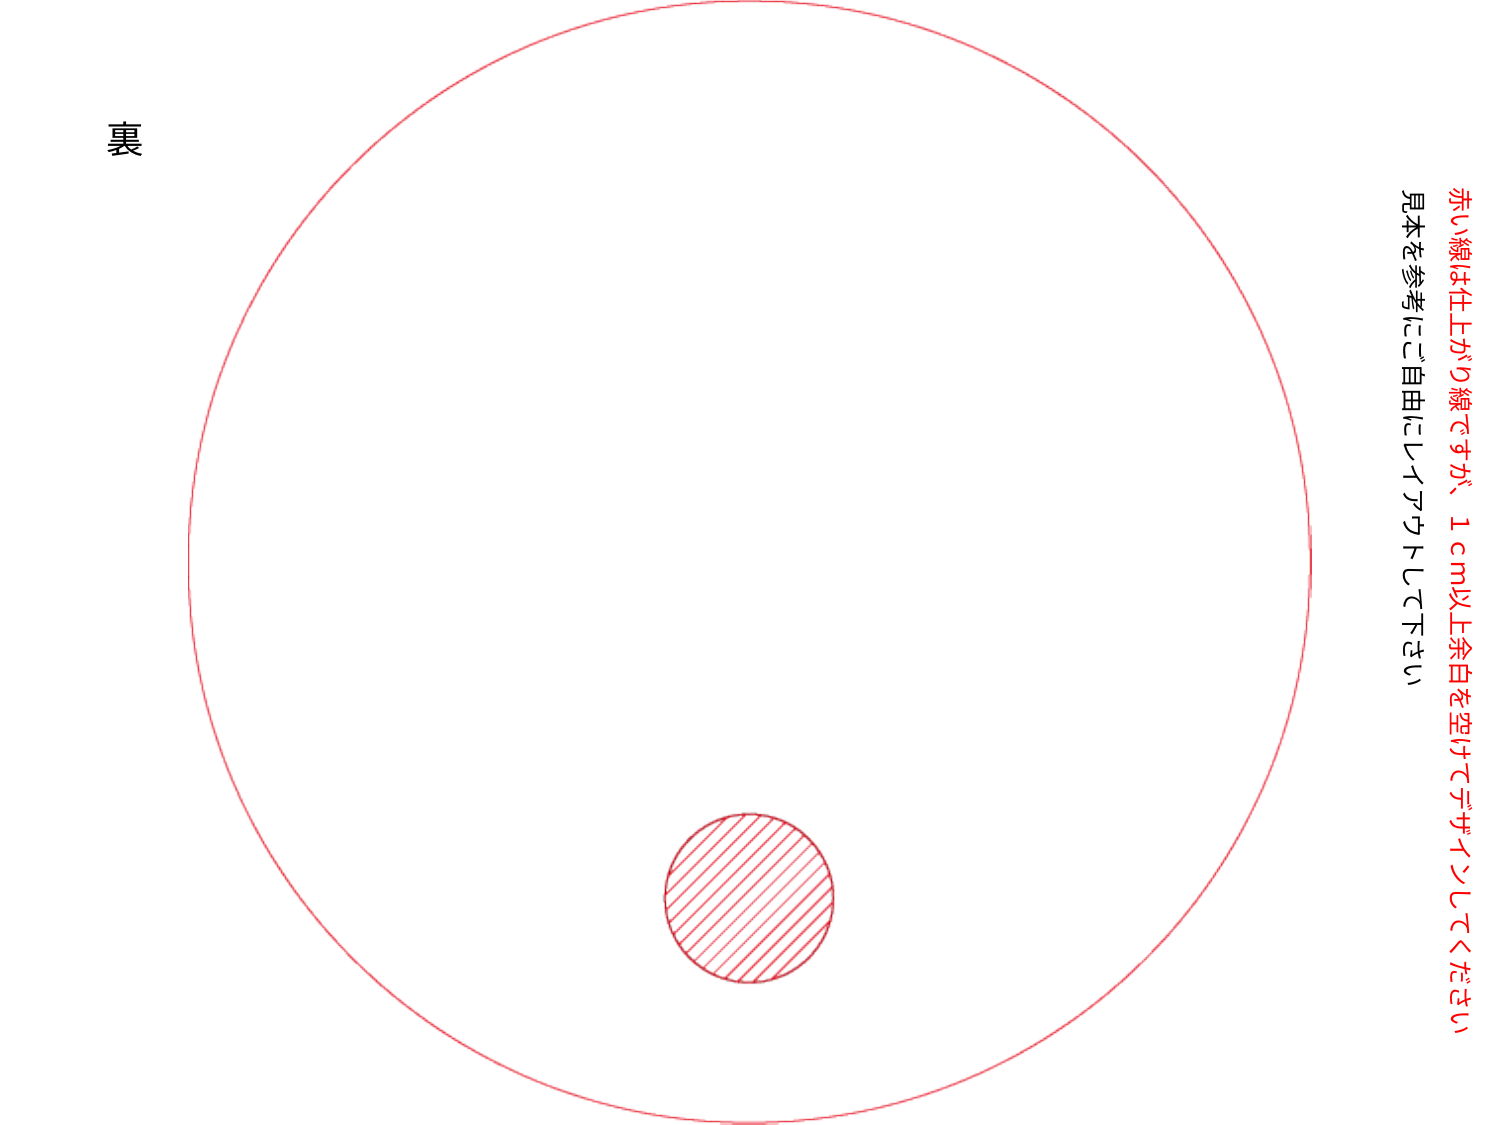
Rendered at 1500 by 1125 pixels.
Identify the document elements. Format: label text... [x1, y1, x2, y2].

text_box 見本を参考にご自由にレイアウトして下さい [1375, 174, 1423, 1021]
text_box 赤い線は仕上がり線ですが、１ｃｍ以上余白を空けてデザインしてください [1423, 172, 1484, 1125]
text_box 裏 [92, 108, 160, 169]
picture [188, 0, 1312, 1125]
